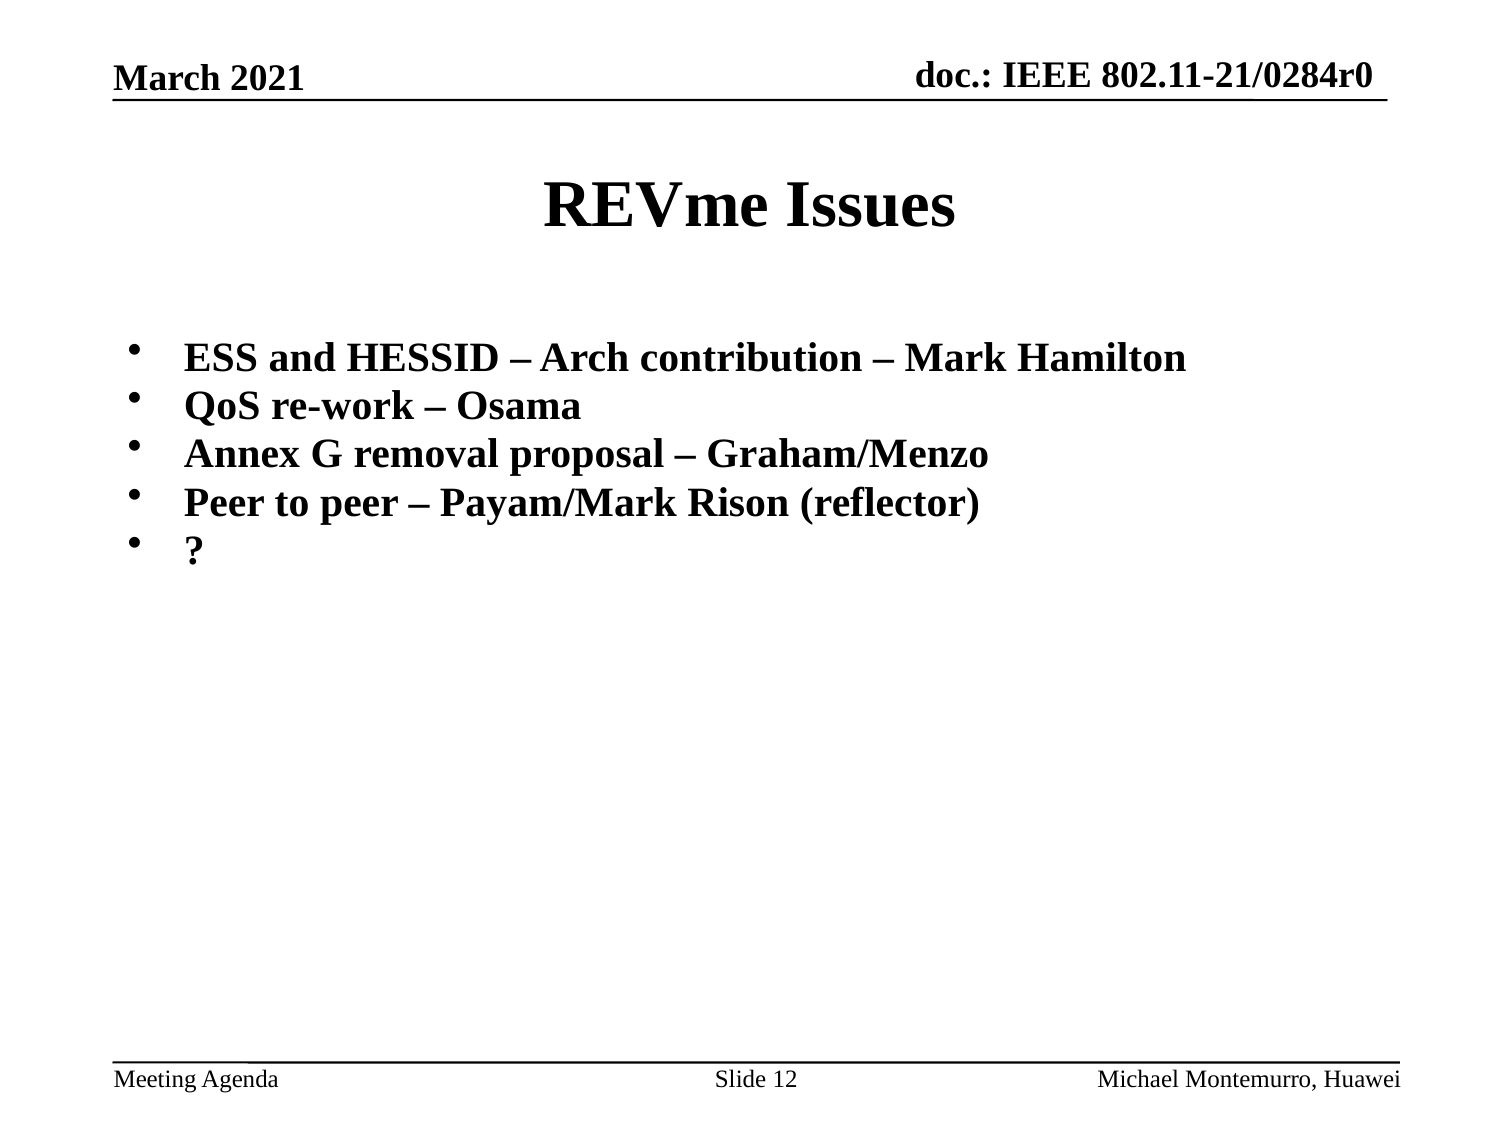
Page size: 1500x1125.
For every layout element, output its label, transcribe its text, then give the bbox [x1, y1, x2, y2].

list ESS and HESSID – Arch contribution – Mark Hamilton QoS re-work – Osama Annex G removal proposal – Graham/Menzo Peer to peer – Payam/Mark Rison (reflector) ? [112, 331, 1388, 1007]
footer Michael Montemurro, Huawei [949, 1061, 1402, 1093]
slide_number Slide 12 [712, 1061, 800, 1093]
title REVme Issues [112, 112, 1388, 288]
